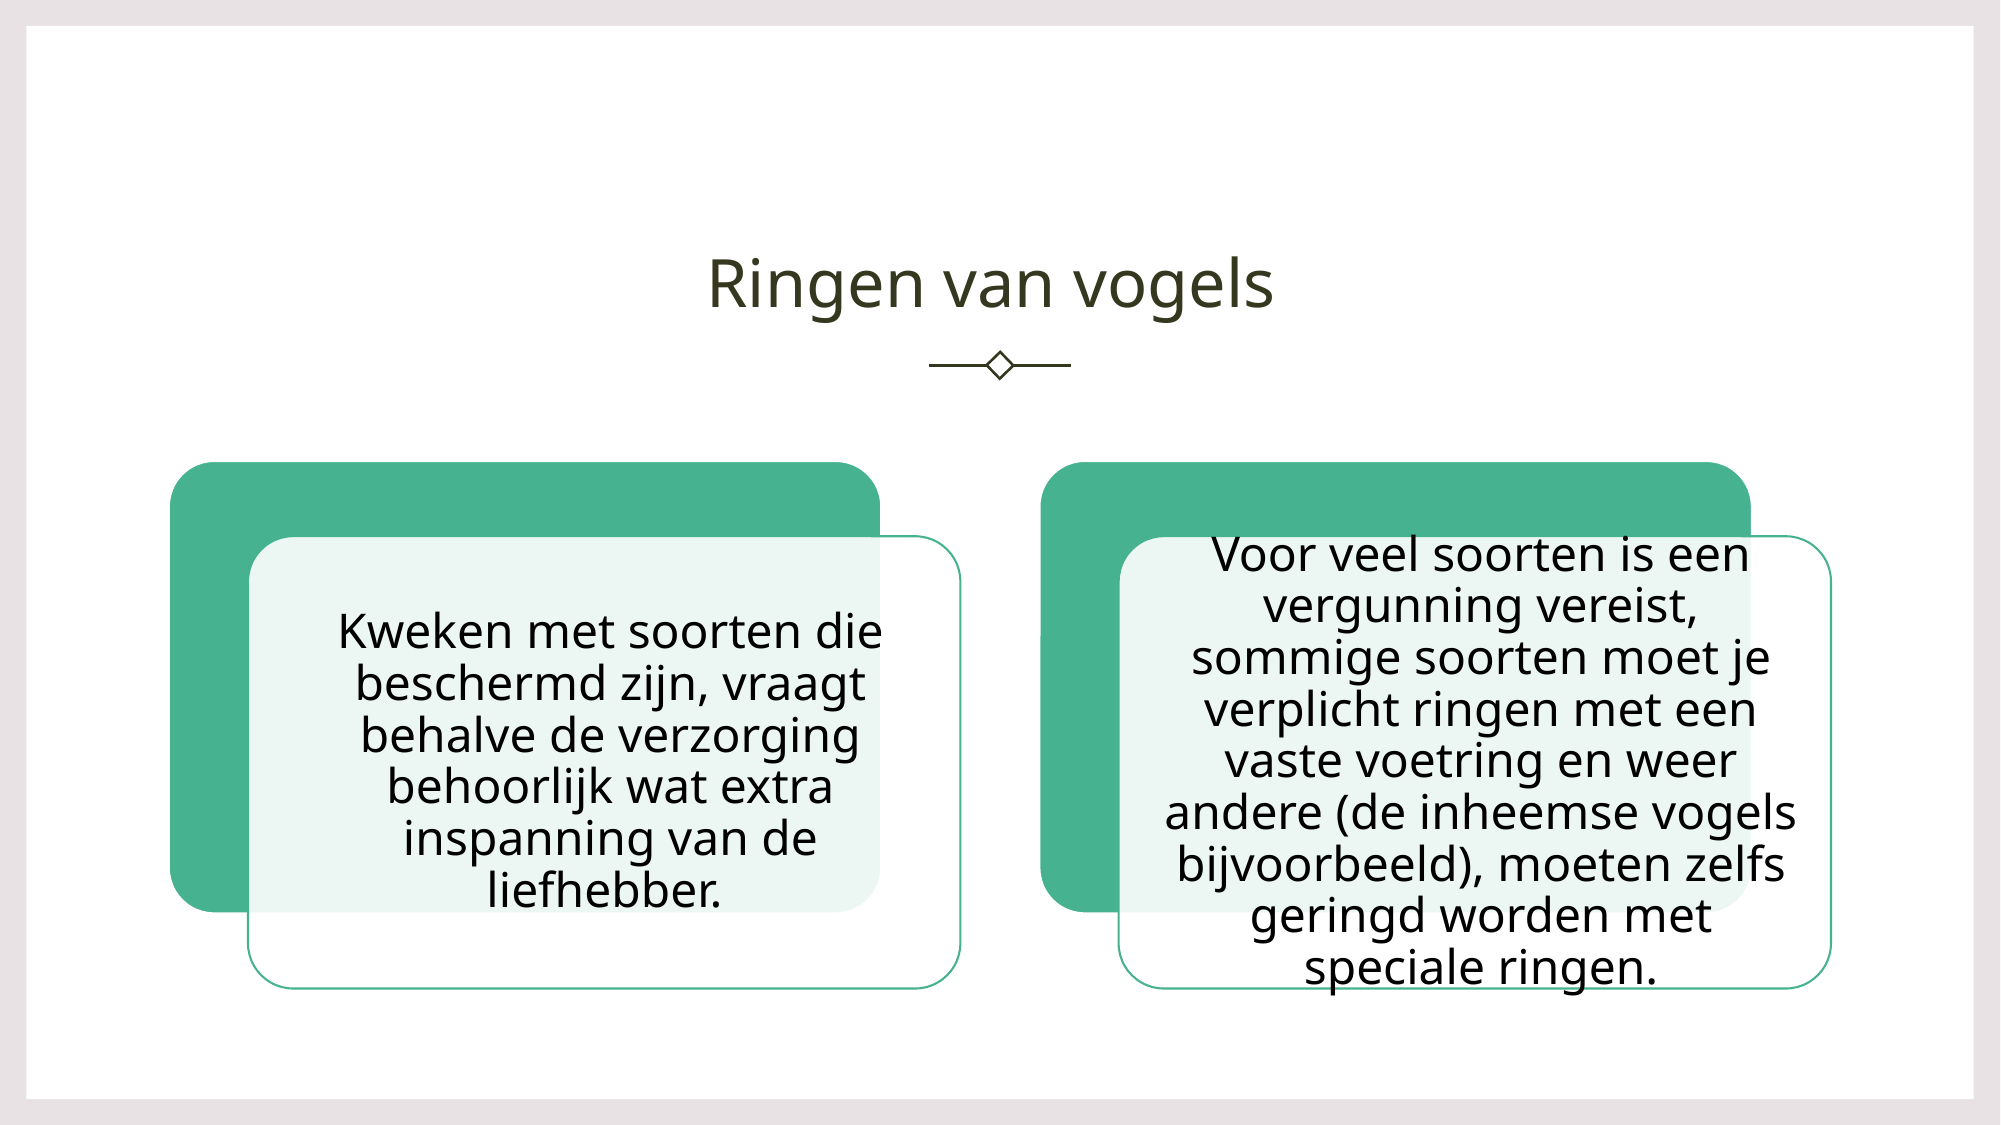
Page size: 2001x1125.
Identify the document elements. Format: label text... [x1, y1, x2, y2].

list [168, 450, 1832, 999]
title Ringen van vogels [168, 158, 1832, 329]
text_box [928, 355, 1072, 375]
text_box [25, 25, 1975, 1100]
text_box [0, 0, 2000, 1125]
